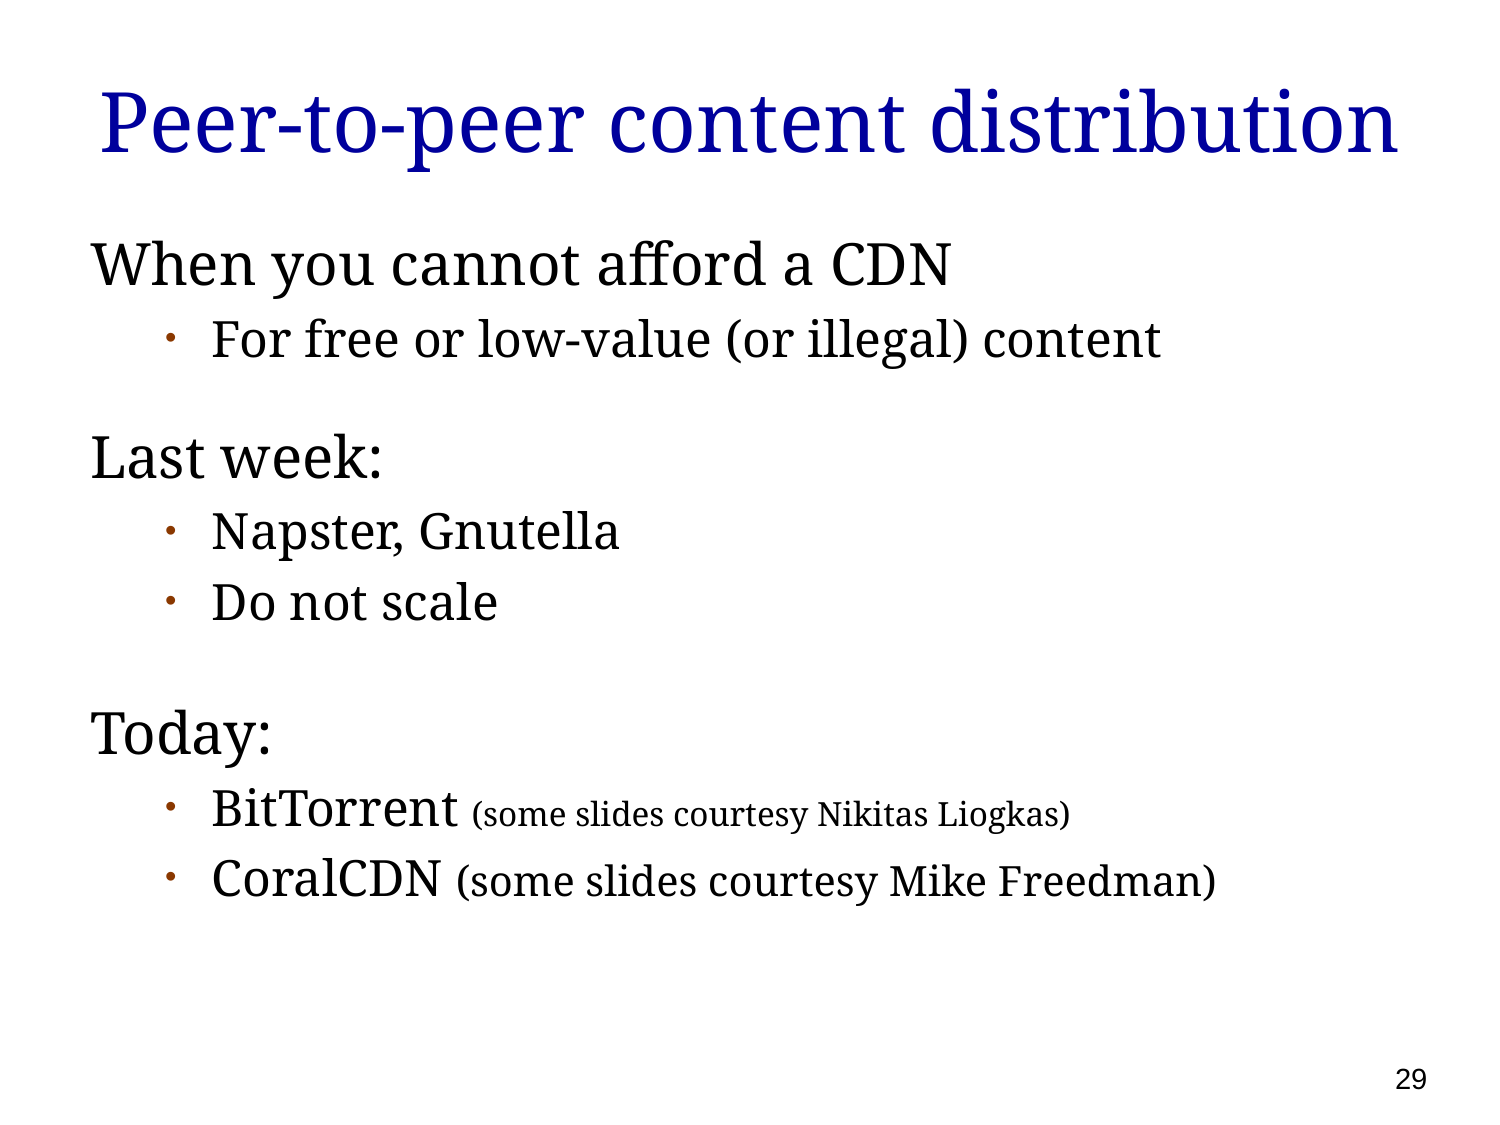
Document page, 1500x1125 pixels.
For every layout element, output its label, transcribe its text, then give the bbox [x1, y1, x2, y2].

list When you cannot afford a CDN For free or low-value (or illegal) content Last week: Napster, Gnutella Do not scale Today: BitTorrent (some slides courtesy Nikitas Liogkas) CoralCDN (some slides courtesy Mike Freedman) [74, 219, 1426, 963]
slide_number 29 [1092, 1024, 1443, 1103]
title Peer-to-peer content distribution [74, 47, 1426, 191]
